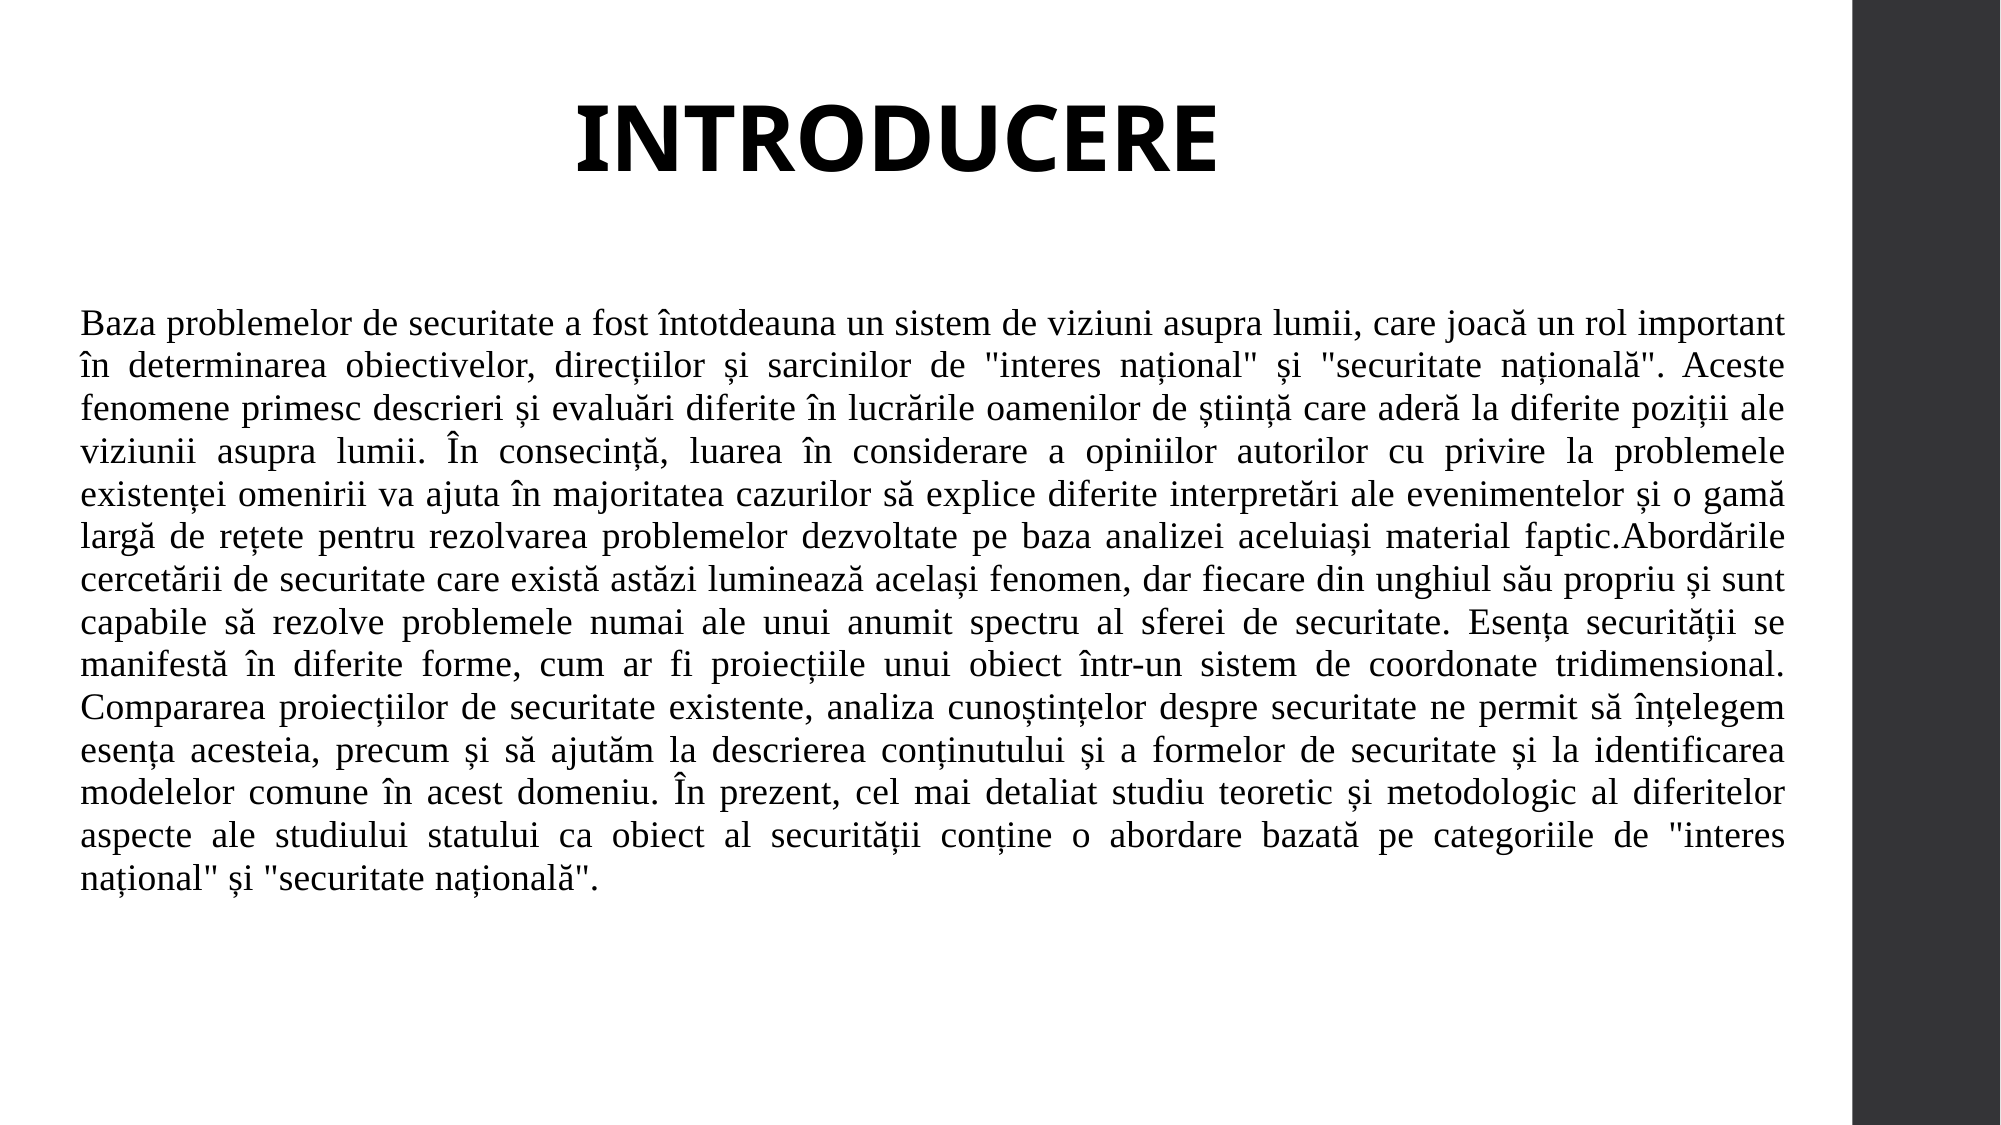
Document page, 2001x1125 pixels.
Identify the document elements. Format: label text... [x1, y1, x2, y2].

title INTRODUCERE [103, 91, 1694, 293]
list Baza problemelor de securitate a fost întotdeauna un sistem de viziuni asupra lumii, care joacă un rol important în determinarea obiectivelor, direcțiilor și sarcinilor de "interes național" și "securitate națională". Aceste fenomene primesc descrieri și evaluări diferite în lucrările oamenilor de știință care aderă la diferite poziții ale viziunii asupra lumii. În consecință, luarea în considerare a opiniilor autorilor cu privire la problemele existenței omenirii va ajuta în majoritatea cazurilor să explice diferite interpretări ale evenimentelor și o gamă largă de rețete pentru rezolvarea problemelor dezvoltate pe baza analizei aceluiași material faptic.Abordările cercetării de securitate care există astăzi luminează același fenomen, dar fiecare din unghiul său propriu și sunt capabile să rezolve problemele numai ale unui anumit spectru al sferei de securitate. Esența securității se manifestă în diferite forme, cum ar fi proiecțiile unui obiect într-un sistem de coordonate tridimensional. Compararea proiecțiilor de securitate existente, analiza cunoștințelor despre securitate ne permit să înțelegem esența acesteia, precum și să ajutăm la descrierea conținutului și a formelor de securitate și la identificarea modelelor comune în acest domeniu. În prezent, cel mai detaliat studiu teoretic și metodologic al diferitelor aspecte ale studiului statului ca obiect al securității conține o abordare bazată pe categoriile de "interes național" și "securitate națională". [65, 293, 1805, 1008]
